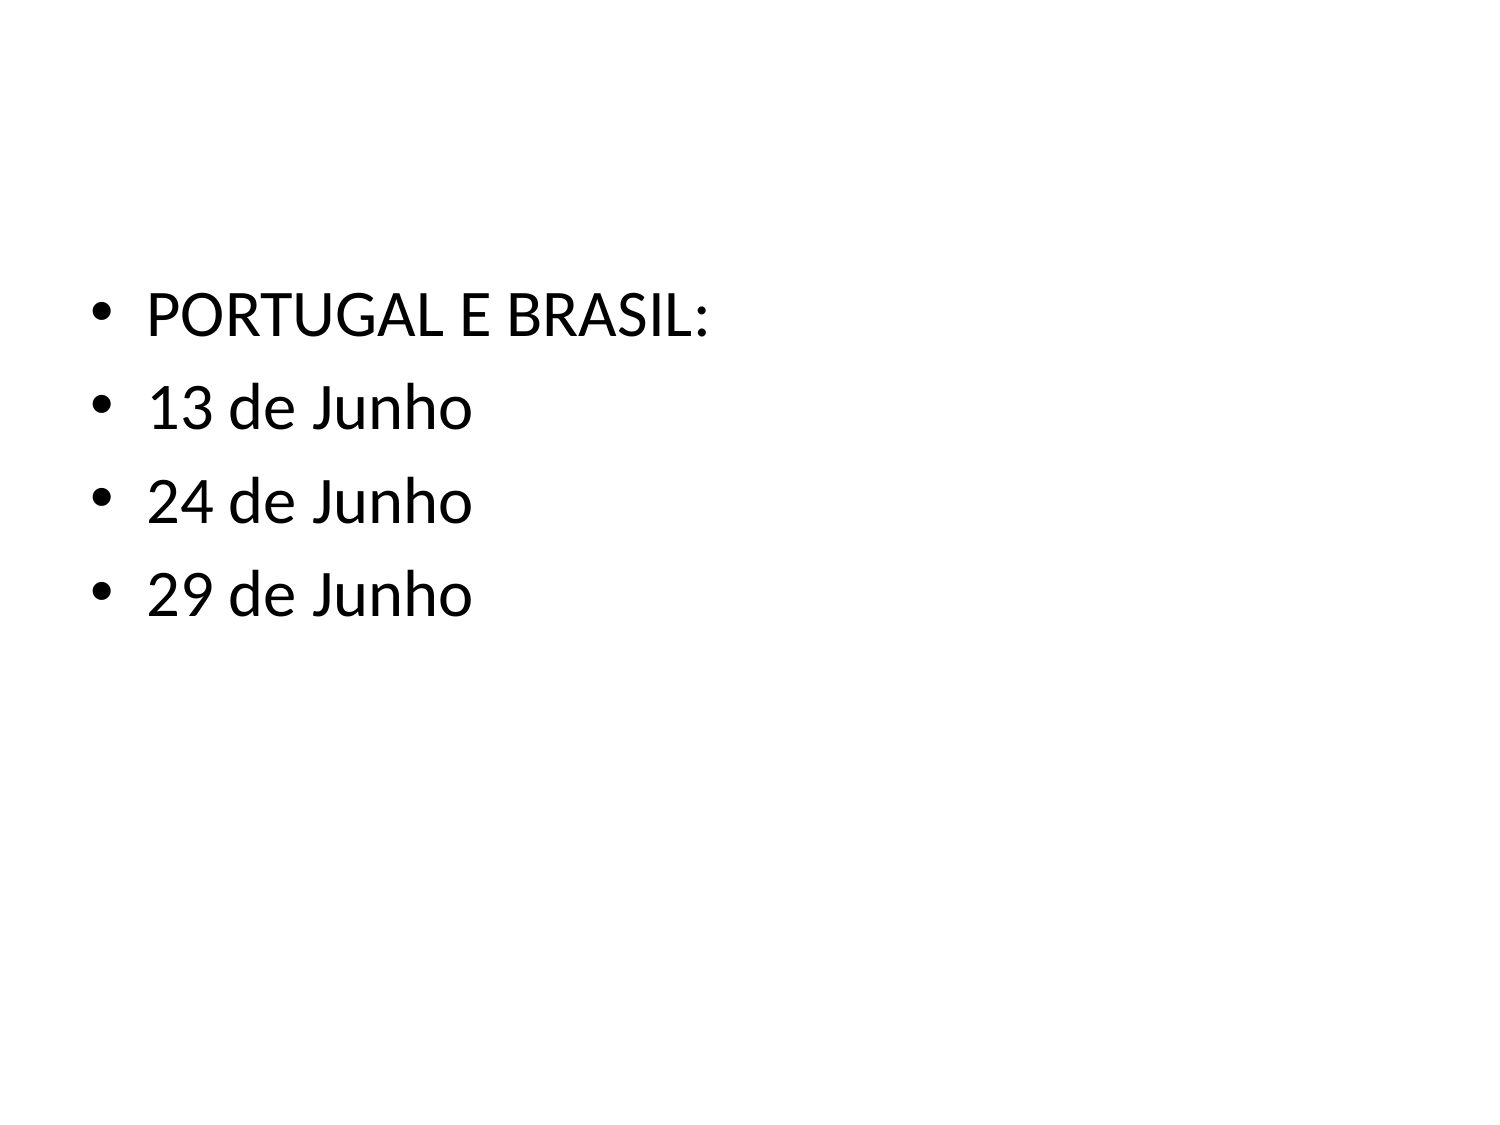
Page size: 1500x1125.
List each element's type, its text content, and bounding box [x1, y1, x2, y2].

list PORTUGAL E BRASIL: 13 de Junho 24 de Junho 29 de Junho [75, 262, 1425, 1005]
